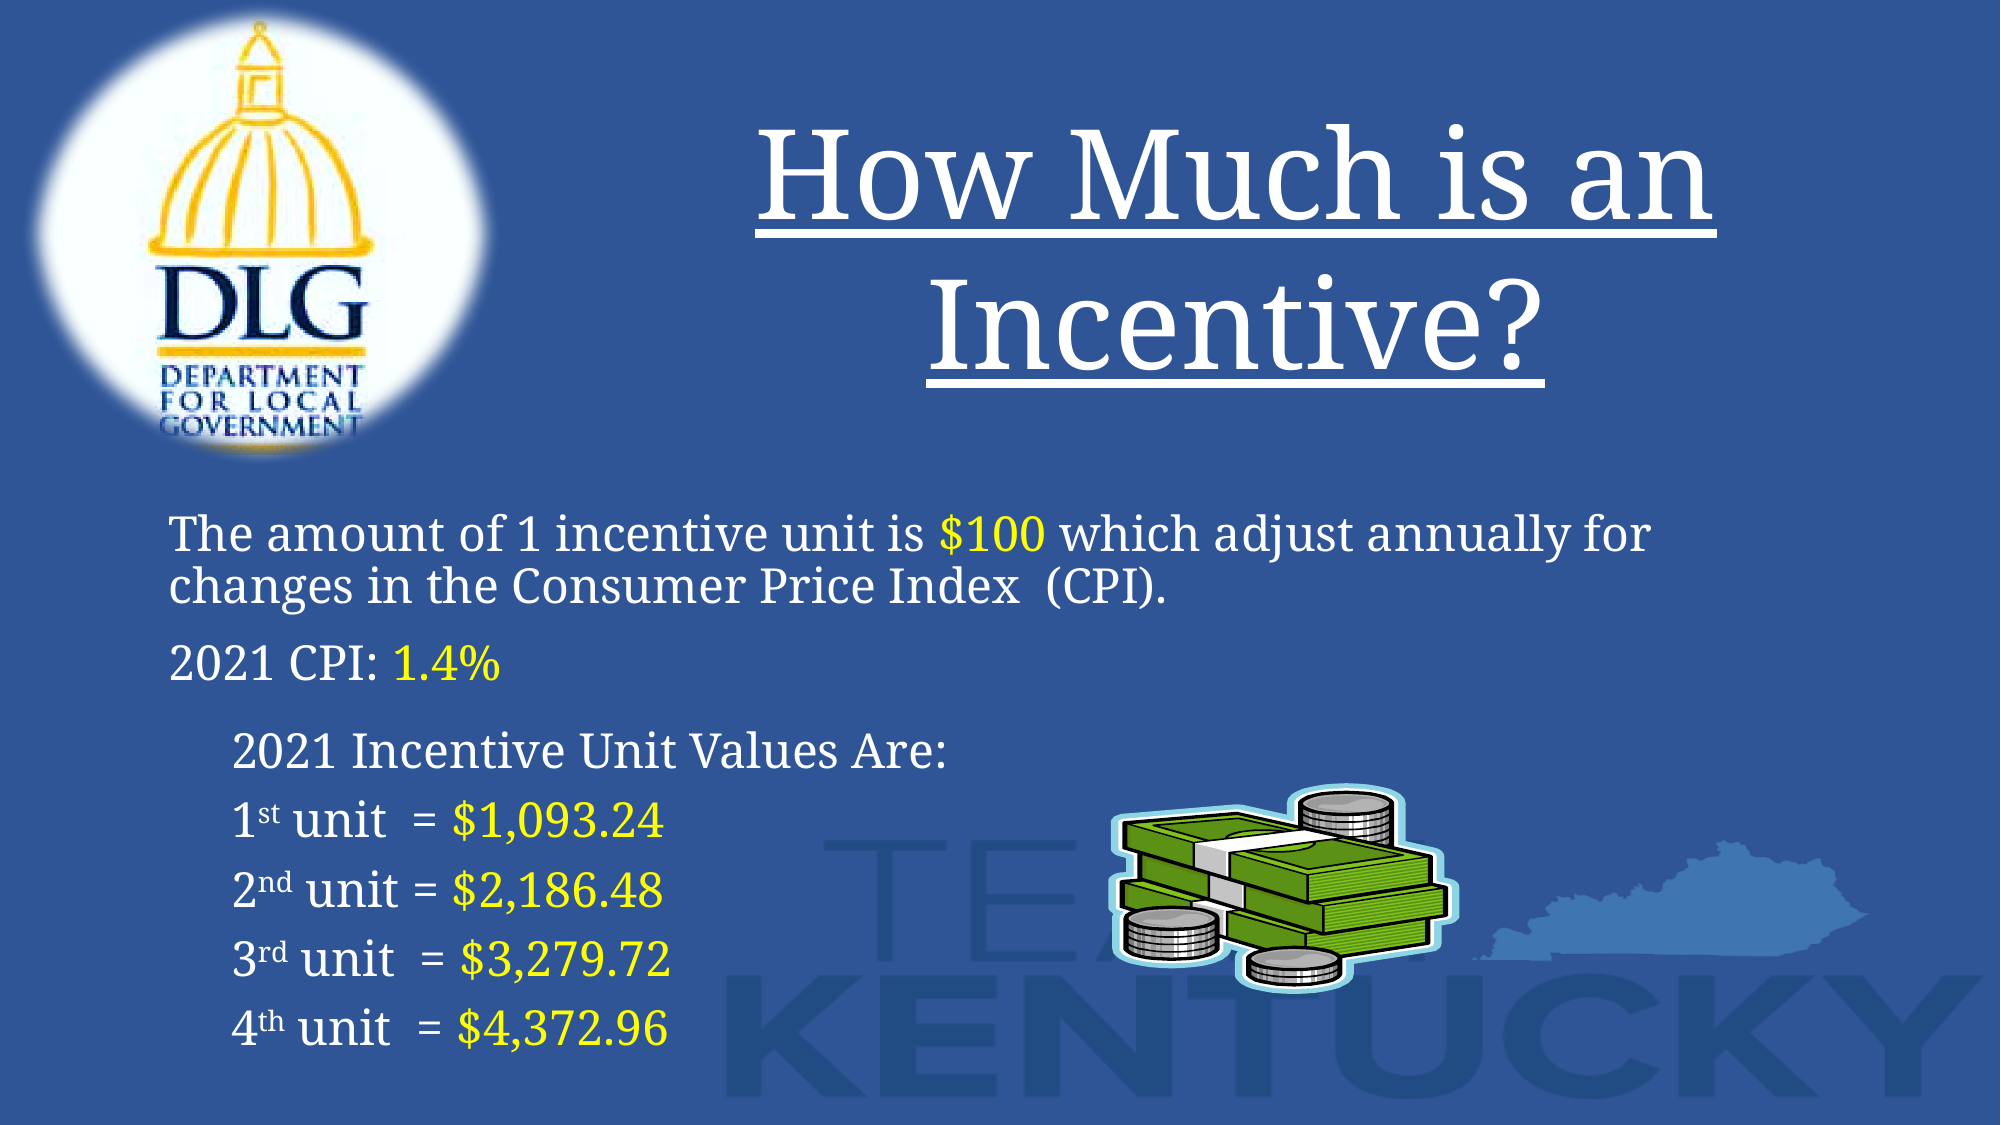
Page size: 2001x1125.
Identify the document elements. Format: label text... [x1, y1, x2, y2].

text_box How Much is an Incentive? [517, 0, 1954, 403]
picture [41, 21, 481, 402]
list The amount of 1 incentive unit is $100 which adjust annually for changes in the Consumer Price Index (CPI). 2021 CPI: 1.4% 2021 Incentive Unit Values Are: 1st unit = $1,093.24 2nd unit = $2,186.48 3rd unit = $3,279.72 4th unit = $4,372.96 [137, 351, 1863, 1066]
picture [1106, 782, 1461, 995]
